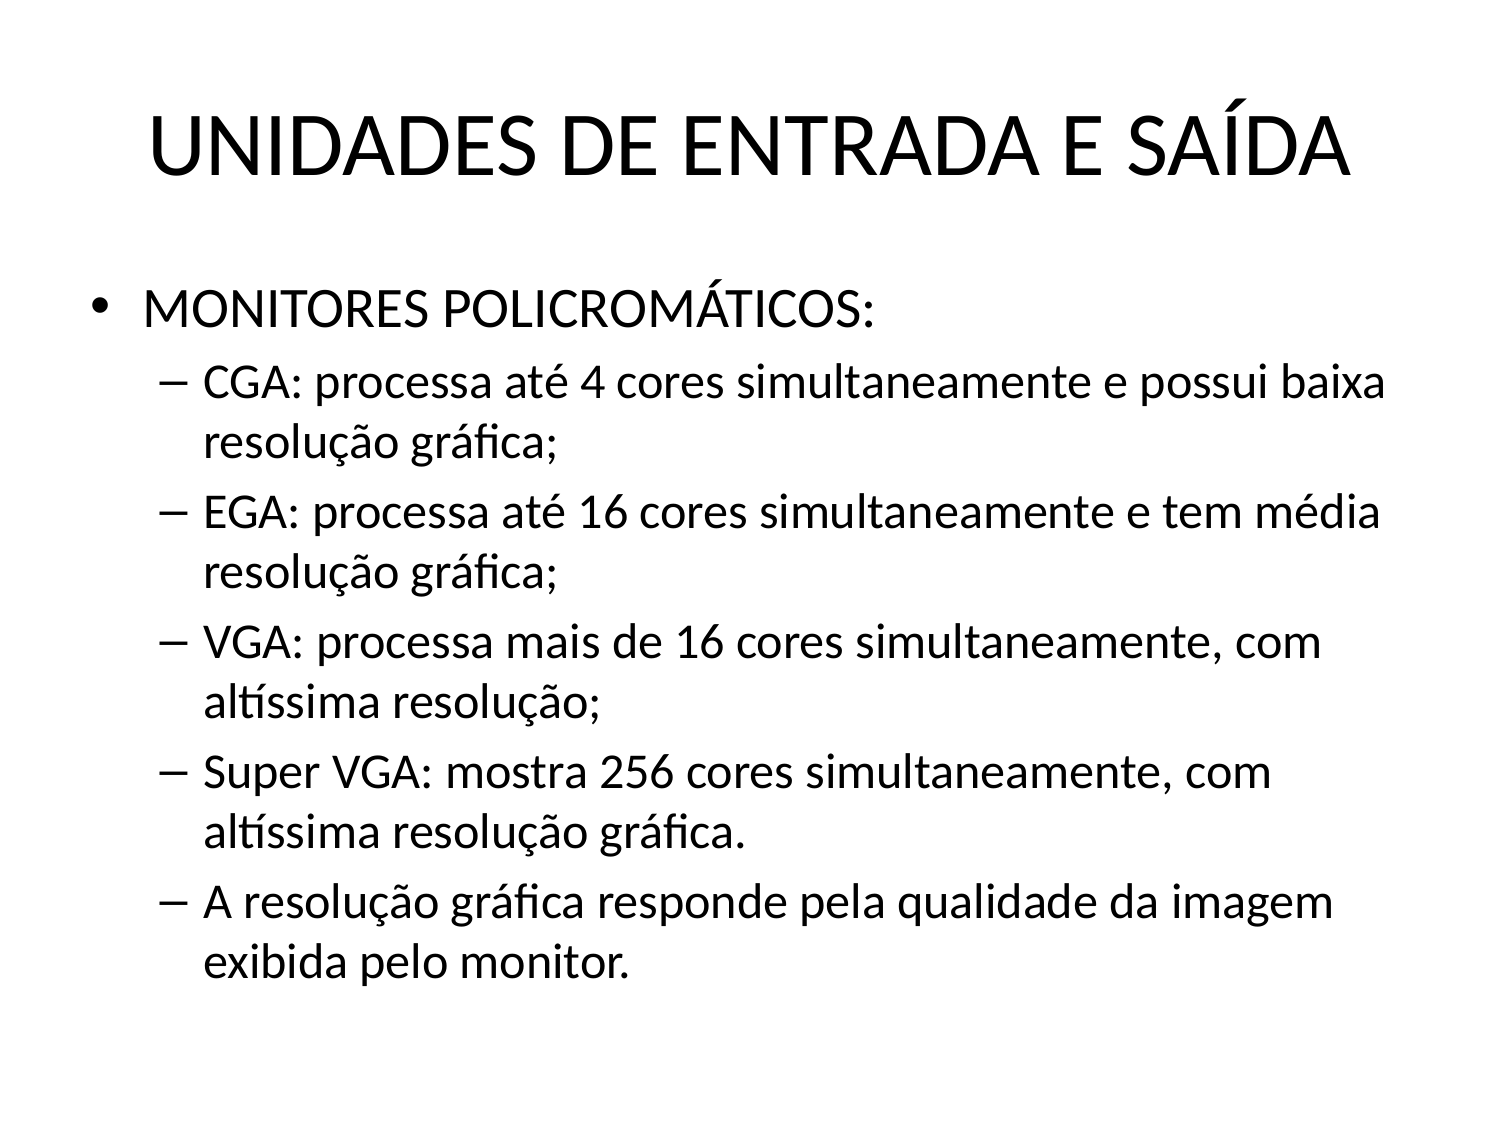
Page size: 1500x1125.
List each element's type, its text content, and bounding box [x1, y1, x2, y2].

title UNIDADES DE ENTRADA E SAÍDA [75, 45, 1425, 233]
list MONITORES POLICROMÁTICOS: CGA: processa até 4 cores simultaneamente e possui baixa resolução gráfica; EGA: processa até 16 cores simultaneamente e tem média resolução gráfica; VGA: processa mais de 16 cores simultaneamente, com altíssima resolução; Super VGA: mostra 256 cores simultaneamente, com altíssima resolução gráfica. A resolução gráfica responde pela qualidade da imagem exibida pelo monitor. [75, 262, 1425, 1005]
